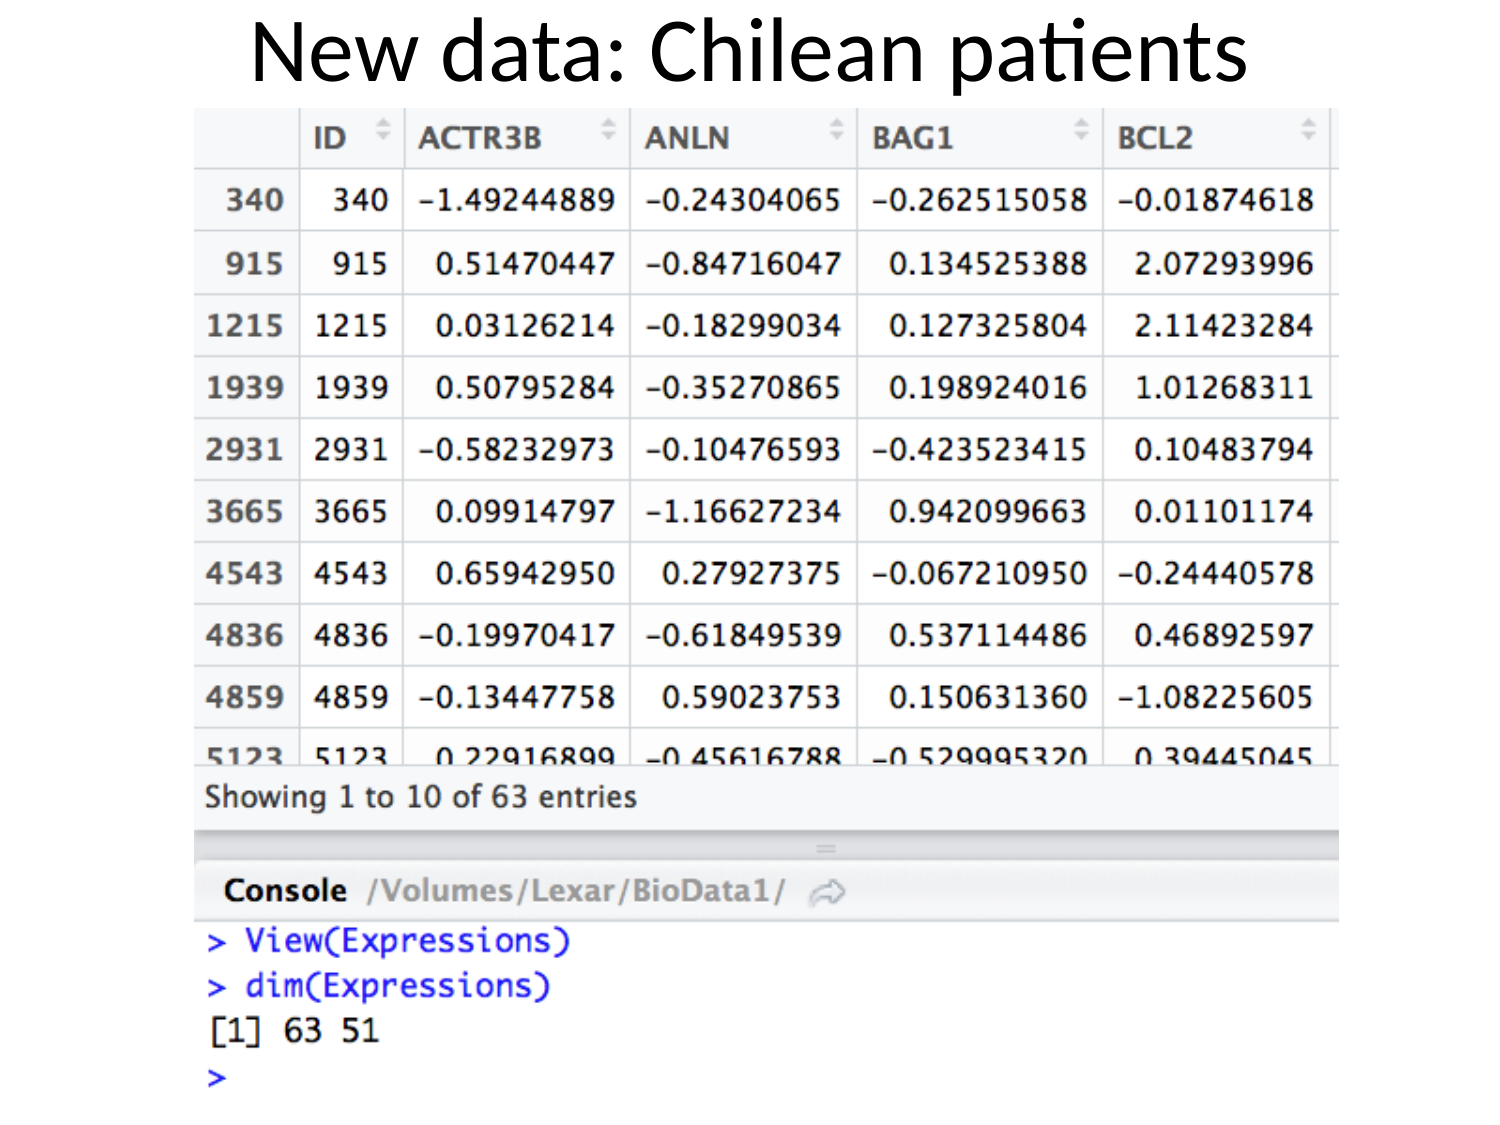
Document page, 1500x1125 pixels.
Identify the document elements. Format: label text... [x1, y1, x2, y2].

title New data: Chilean patients [75, 0, 1425, 139]
picture [194, 108, 1339, 1095]
